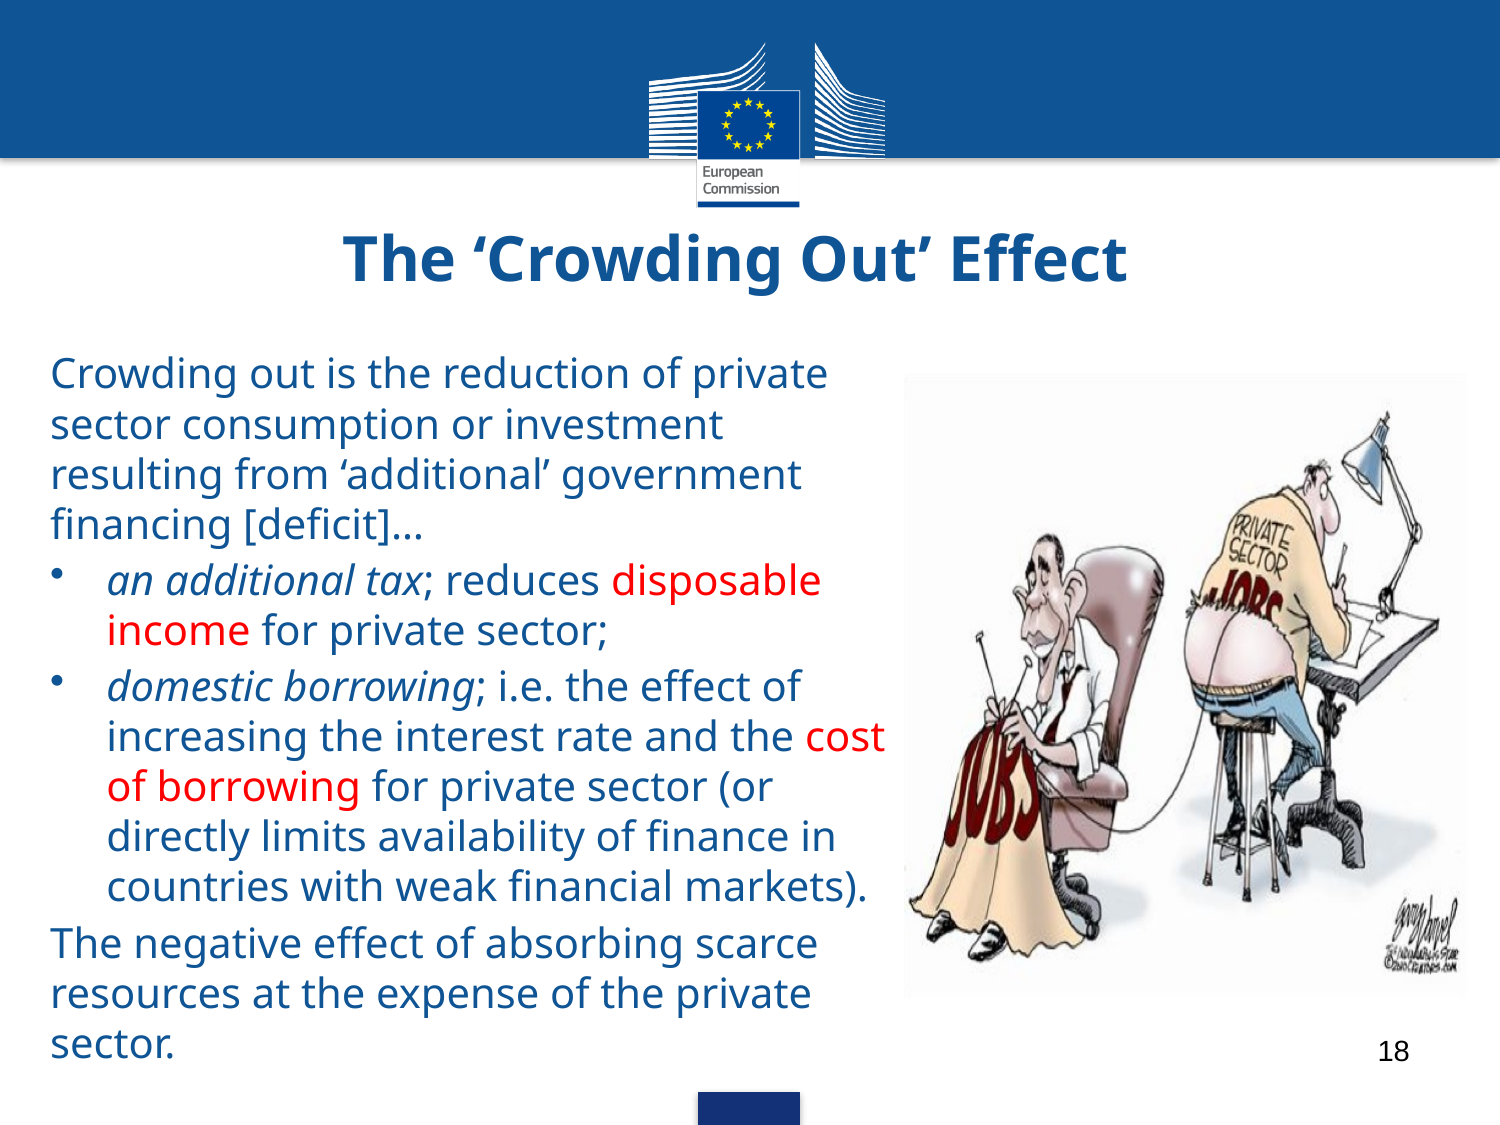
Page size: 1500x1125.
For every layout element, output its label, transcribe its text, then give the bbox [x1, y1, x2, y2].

slide_number 18 [1074, 1031, 1426, 1103]
picture [649, 42, 885, 207]
list Crowding out is the reduction of private sector consumption or investment resulting from ‘additional’ government financing [deficit]… an additional tax; reduces disposable income for private sector; domestic borrowing; i.e. the effect of increasing the interest rate and the cost of borrowing for private sector (or directly limits availability of finance in countries with weak financial markets). The negative effect of absorbing scarce resources at the expense of the private sector. [34, 339, 915, 1114]
picture [904, 373, 1483, 1024]
title The ‘Crowding Out’ Effect [222, 207, 1266, 305]
